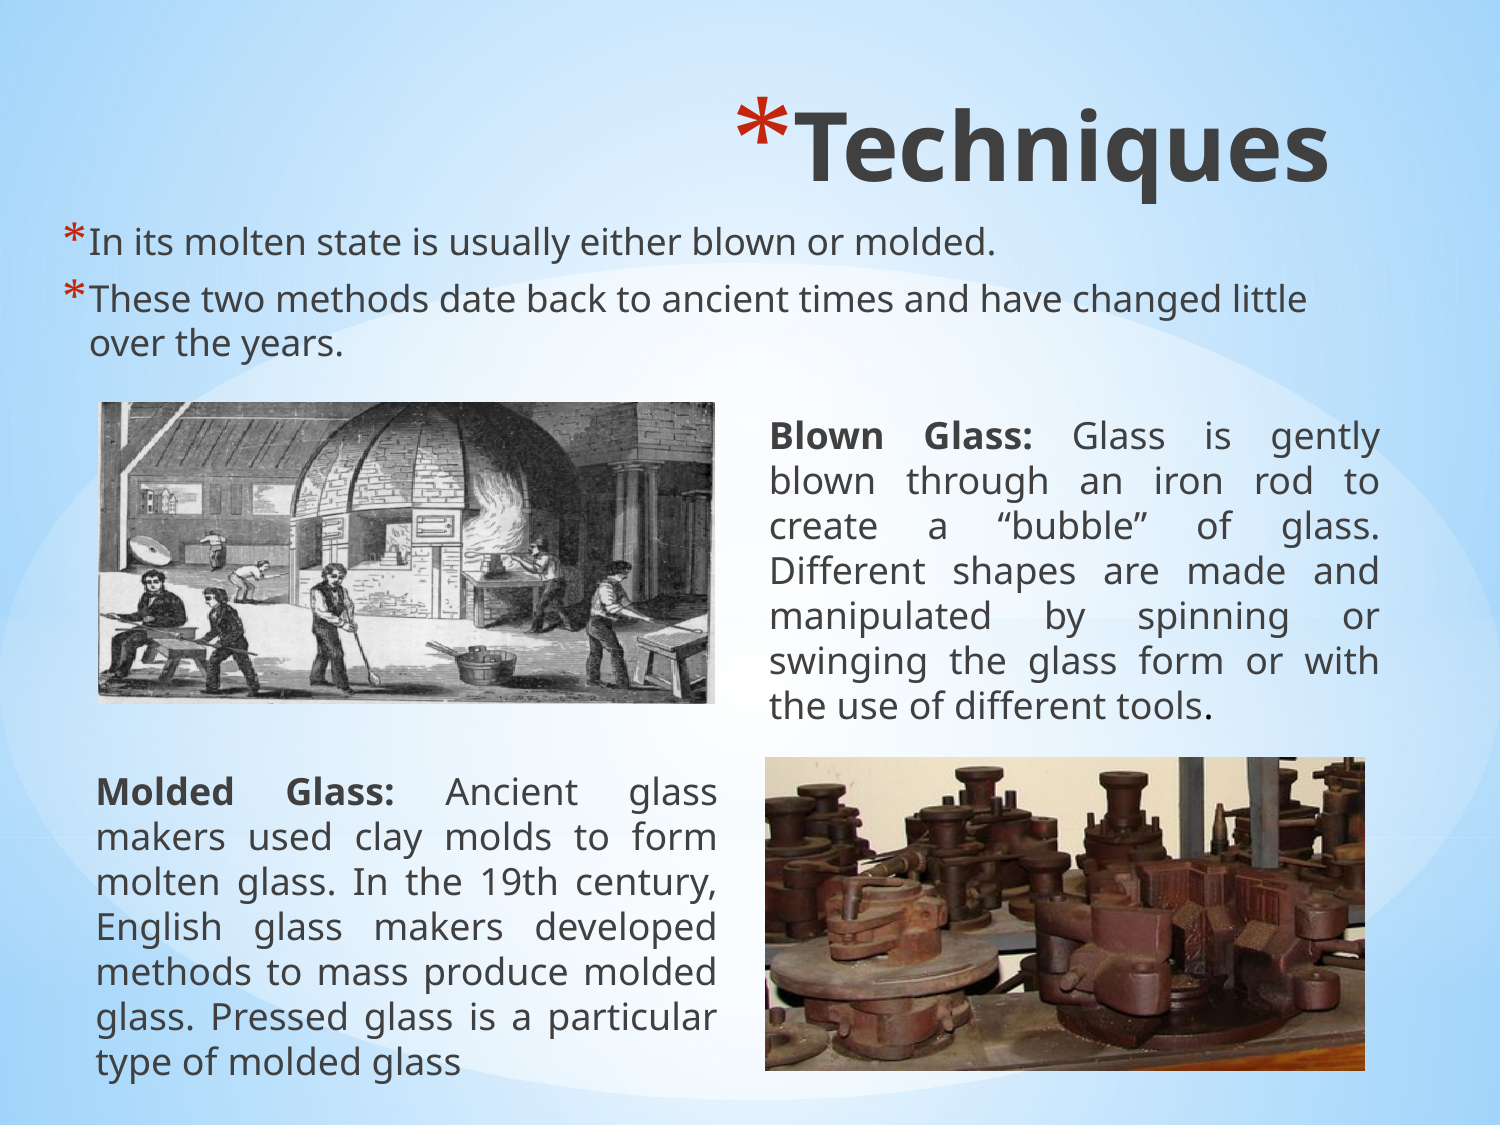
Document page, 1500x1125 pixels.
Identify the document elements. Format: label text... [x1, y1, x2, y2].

text_box Techniques [277, 78, 1346, 266]
text_box Blown Glass: Glass is gently blown through an iron rod to create a “bubble” of glass. Different shapes are made and manipulated by spinning or swinging the glass form or with the use of different tools. [679, 404, 1396, 735]
picture [98, 402, 715, 705]
text_box Molded Glass: Ancient glass makers used clay molds to form molten glass. In the 19th century, English glass makers developed methods to mass produce molded glass. Pressed glass is a particular type of molded glass [5, 760, 733, 1091]
picture [765, 757, 1365, 1071]
list In its molten state is usually either blown or molded. These two methods date back to ancient times and have changed little over the years. [40, 210, 1377, 374]
